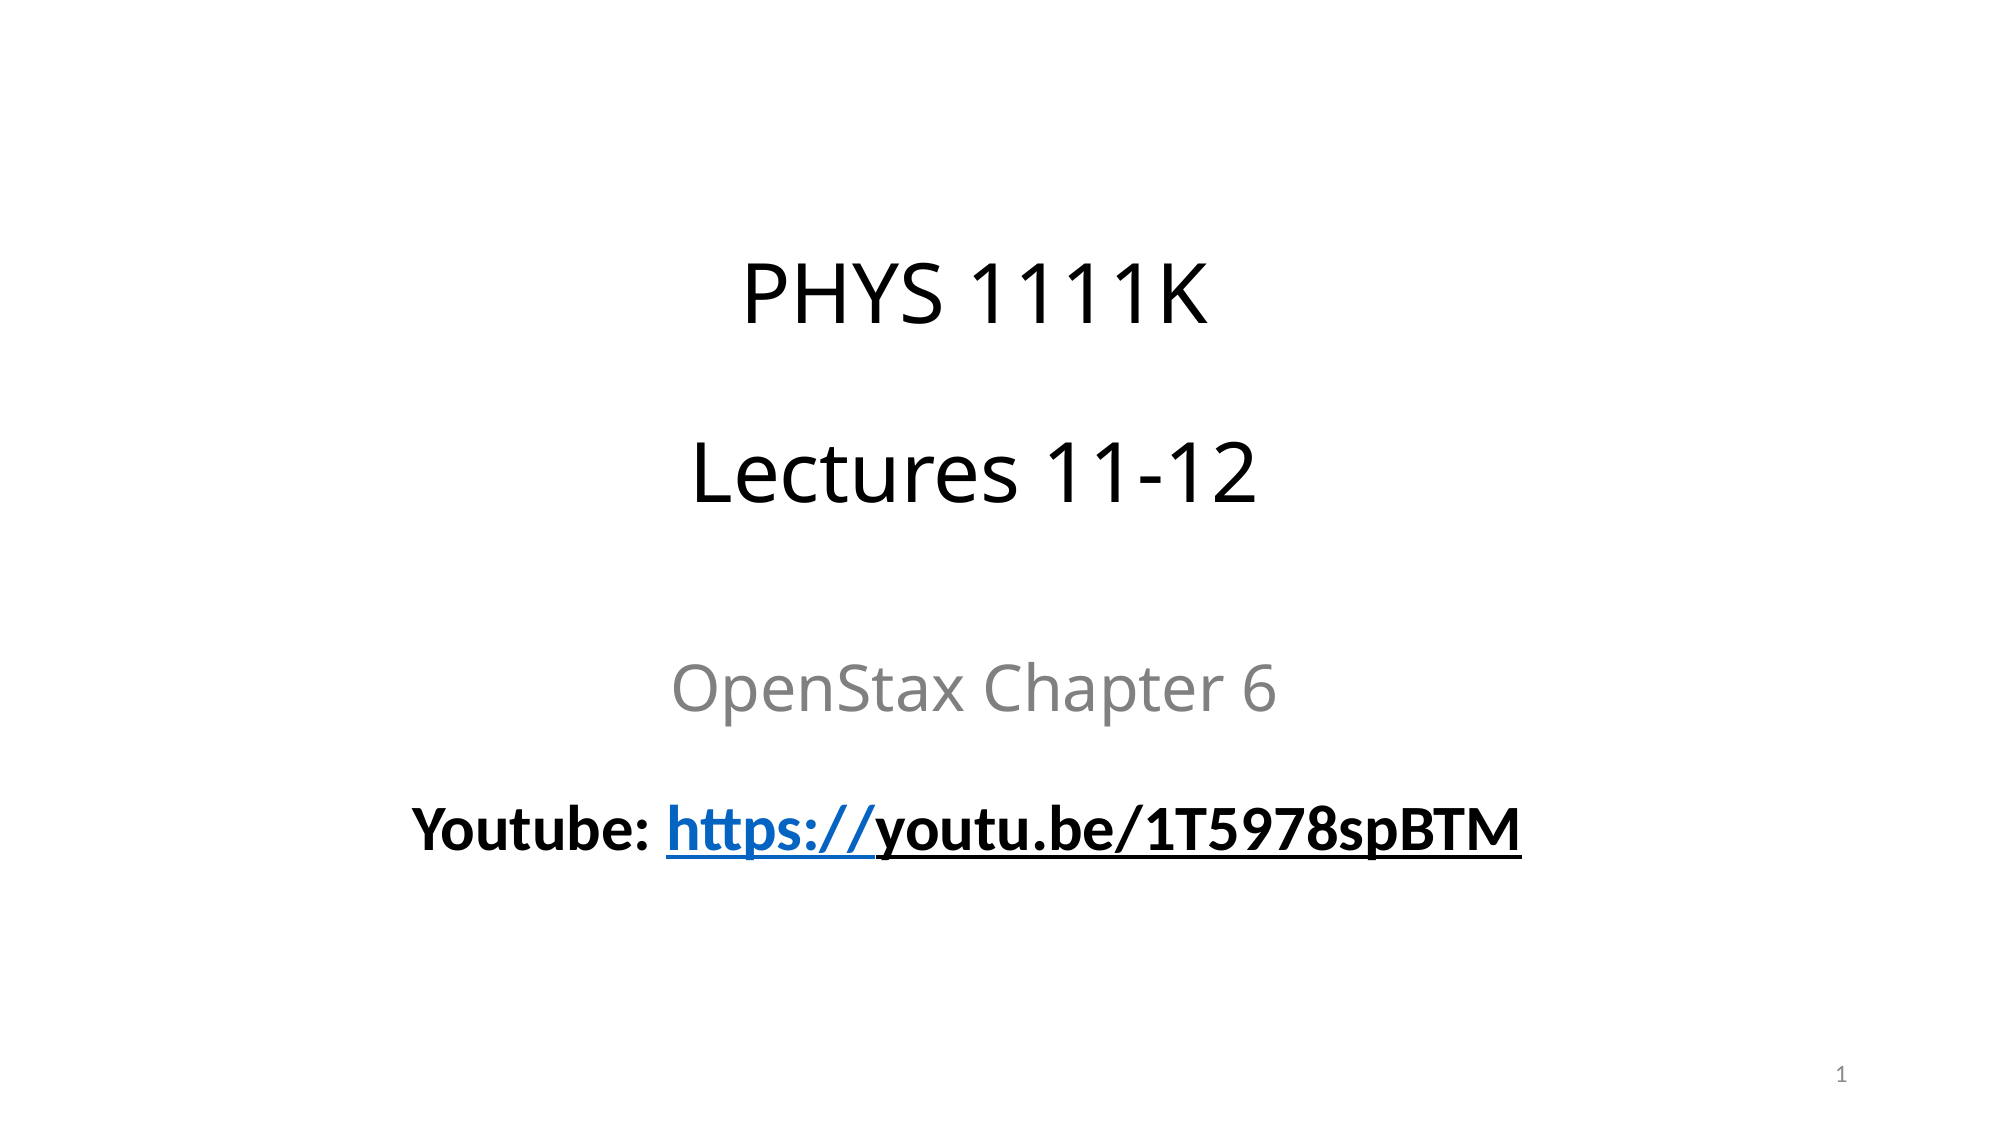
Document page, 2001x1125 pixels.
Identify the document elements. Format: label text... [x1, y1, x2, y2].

slide_number 1 [1412, 1042, 1863, 1103]
title PHYS 1111K Lectures 11-12 OpenStax Chapter 6 Youtube: https://youtu.be/1T5978spBTM [224, 129, 1725, 973]
